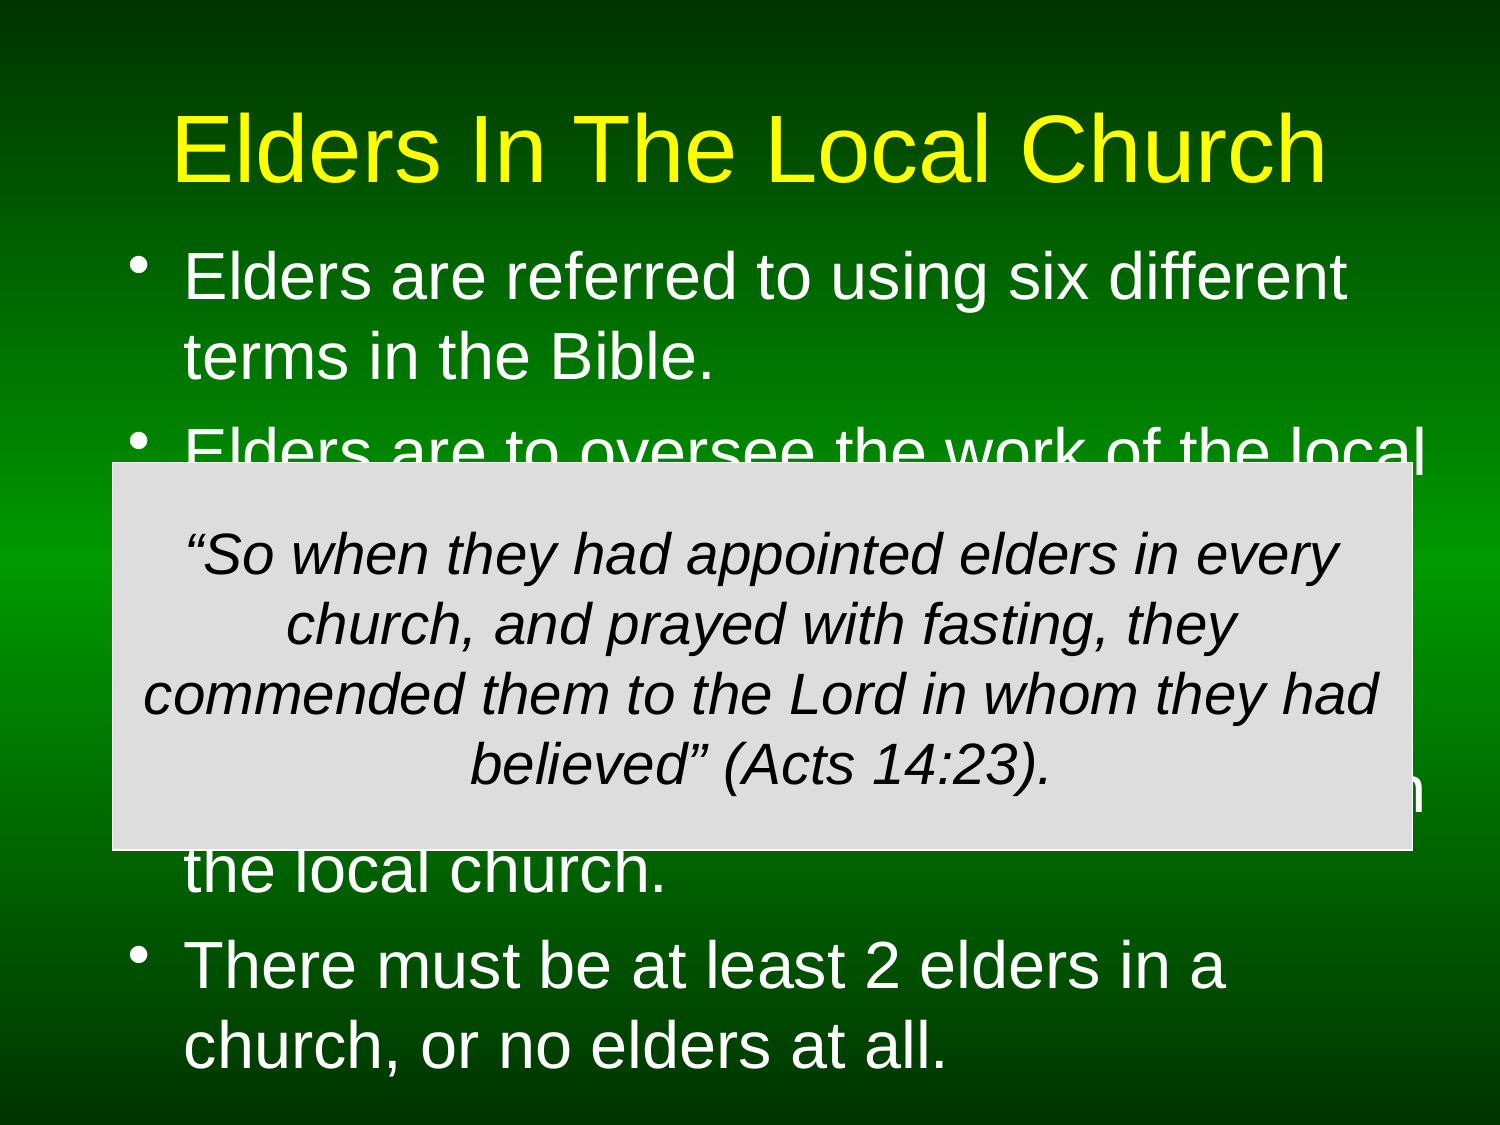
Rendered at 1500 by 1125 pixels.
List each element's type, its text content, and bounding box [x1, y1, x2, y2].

title Elders In The Local Church [37, 50, 1463, 238]
text_box “So when they had appointed elders in every church, and prayed with fasting, they commended them to the Lord in whom they had believed” (Acts 14:23). [112, 462, 1413, 850]
list Elders are referred to using six different terms in the Bible. Elders are to oversee the work of the local church in order to make sure that the church follows the Bible in all areas. Members of the church must meet certain qualifications in order to serve as elders in the local church. There must be at least 2 elders in a church, or no elders at all. [112, 224, 1463, 1125]
